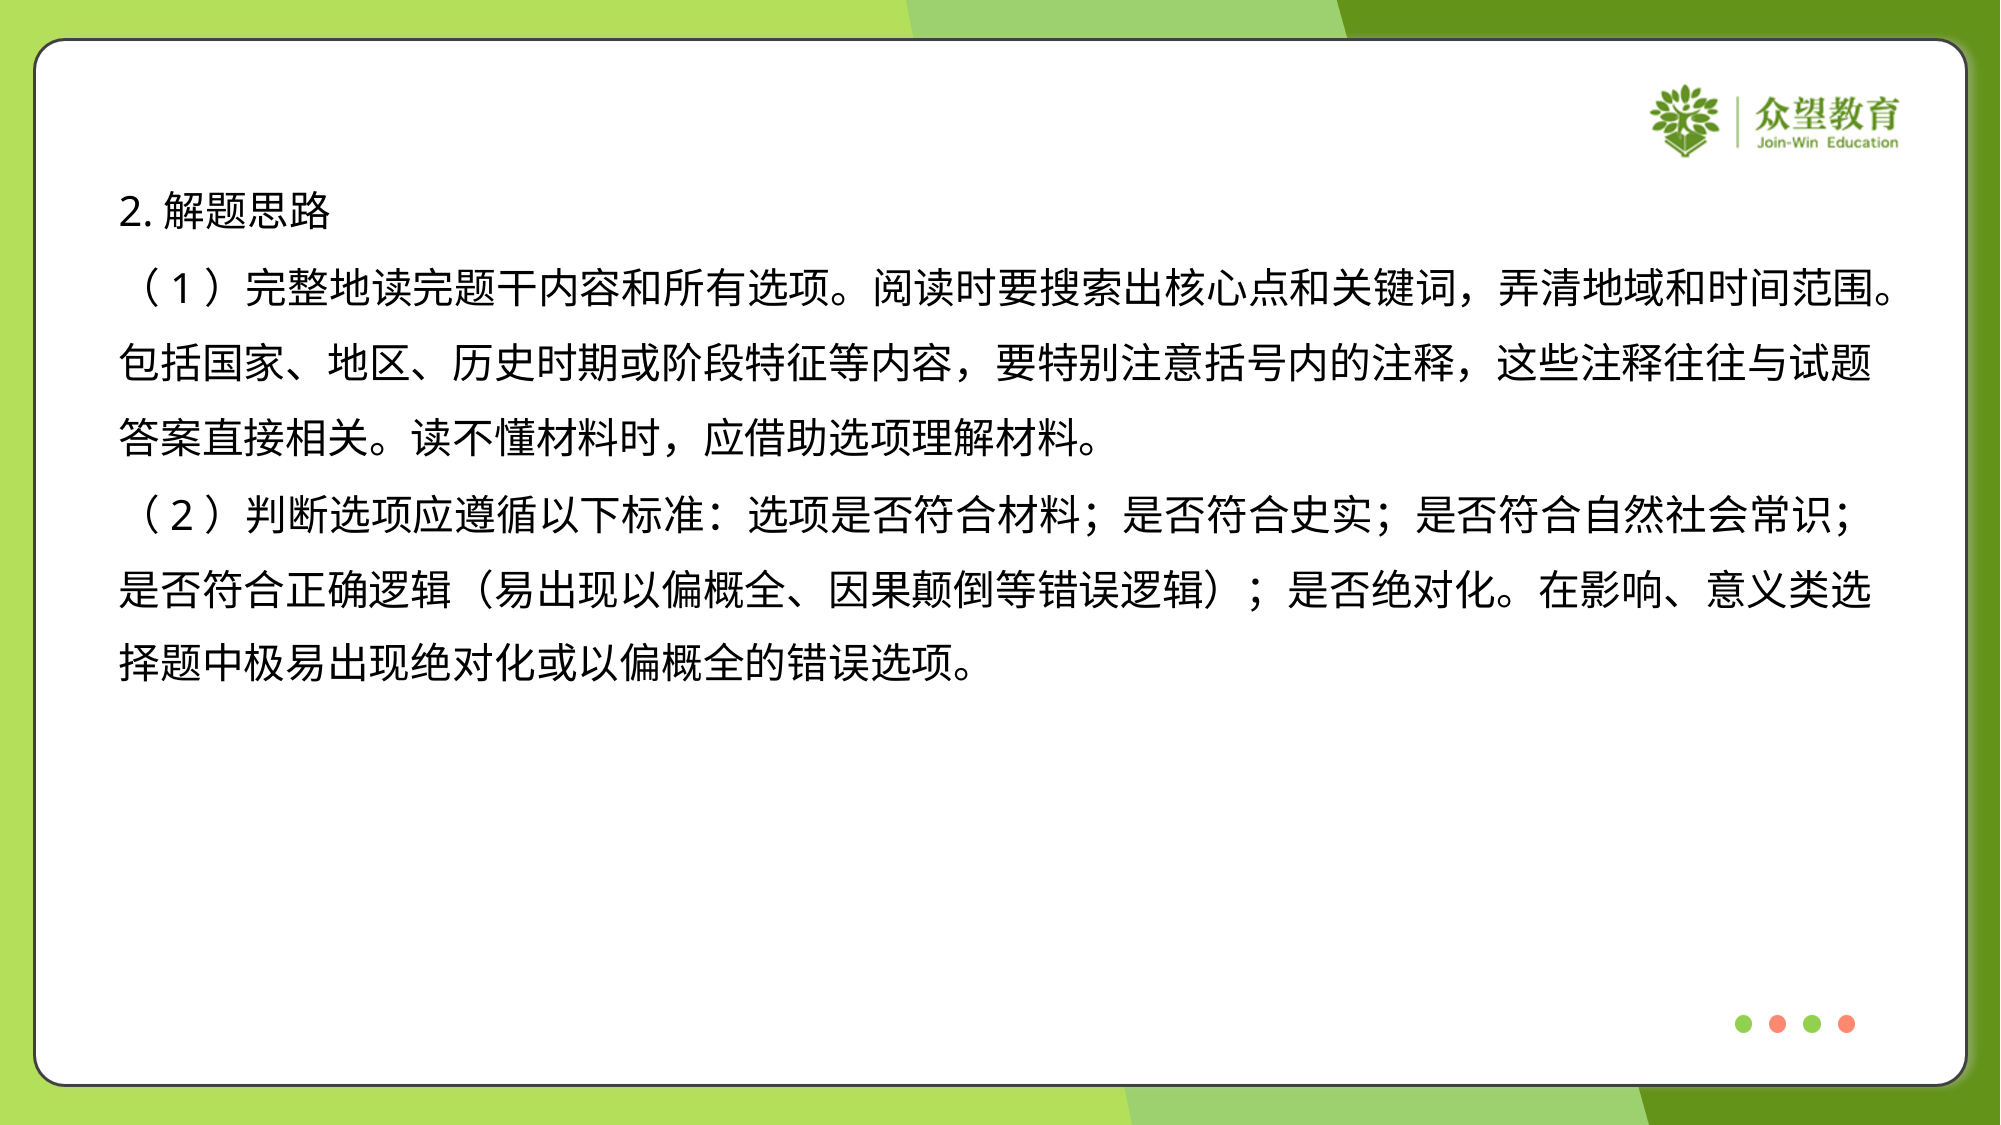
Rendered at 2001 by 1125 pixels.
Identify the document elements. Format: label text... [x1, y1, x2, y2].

picture [0, 0, 2000, 1125]
text_box 2.解题思路 （1）完整地读完题干内容和所有选项。阅读时要搜索出核心点和关键词，弄清地域和时间范围。 包括国家、地区、历史时期或阶段特征等内容，要特别注意括号内的注释，这些注释往往与试题 答案直接相关。读不懂材料时，应借助选项理解材料。 （2）判断选项应遵循以下标准：选项是否符合材料；是否符合史实；是否符合自然社会常识； 是否符合正确逻辑（易出现以偏概全、因果颠倒等错误逻辑）；是否绝对化。在影响、意义类选 择题中极易出现绝对化或以偏概全的错误选项。 [118, 159, 1883, 680]
